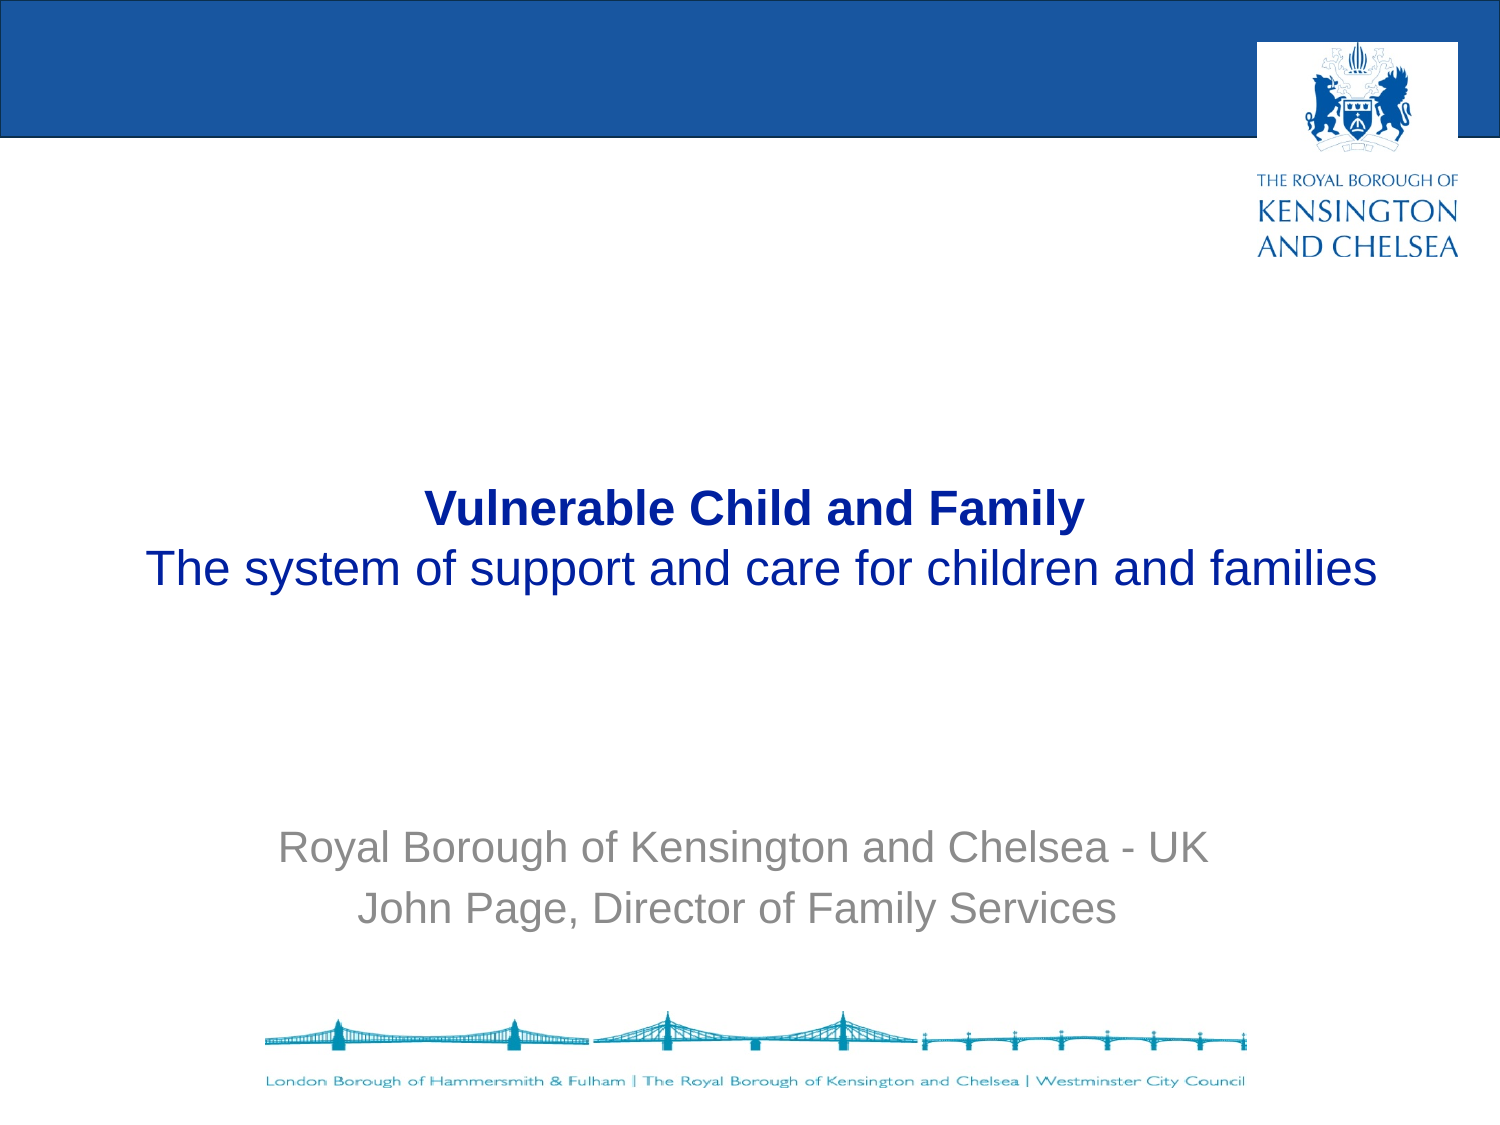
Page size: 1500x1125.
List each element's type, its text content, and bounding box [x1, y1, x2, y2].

picture [265, 1011, 1247, 1089]
text_box [0, 0, 1500, 138]
picture [1257, 42, 1458, 258]
title Vulnerable Child and Family The system of support and care for children and families [123, 385, 1399, 627]
subtitle Royal Borough of Kensington and Chelsea - UK John Page, Director of Family Services [135, 810, 1353, 941]
